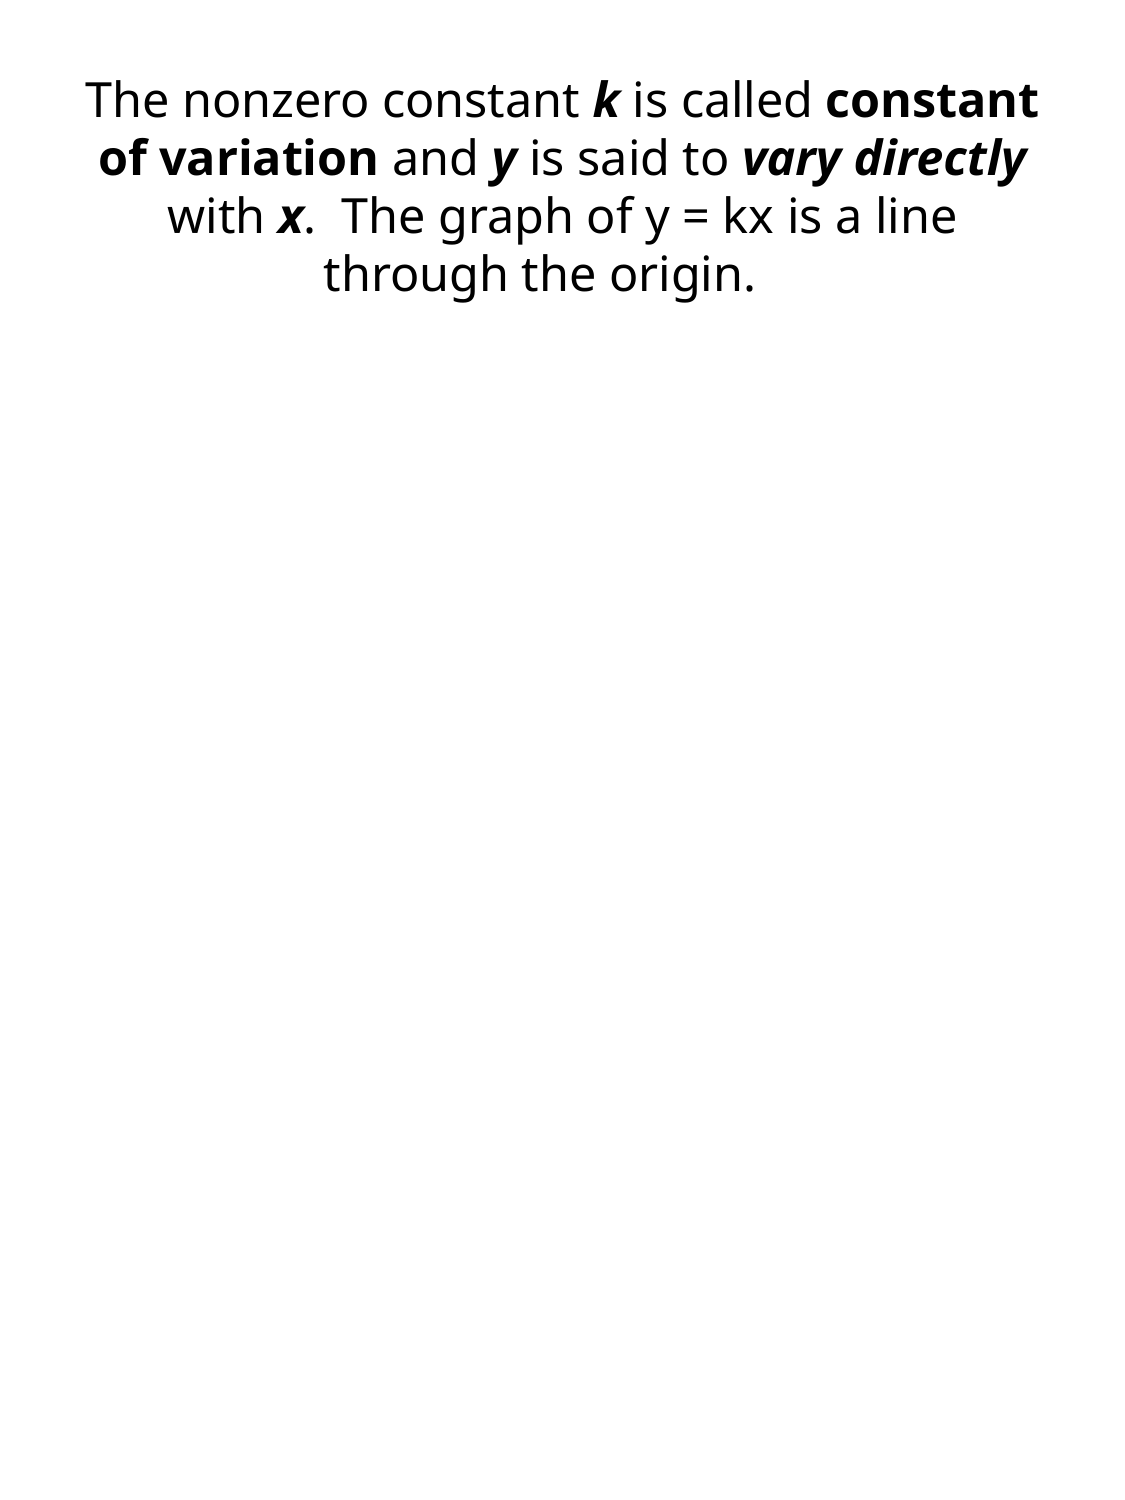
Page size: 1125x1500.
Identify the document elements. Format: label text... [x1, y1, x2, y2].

title The nonzero constant k is called constant of variation and y is said to vary directly with x. The graph of y = kx is a line through the origin. [56, 60, 1069, 310]
